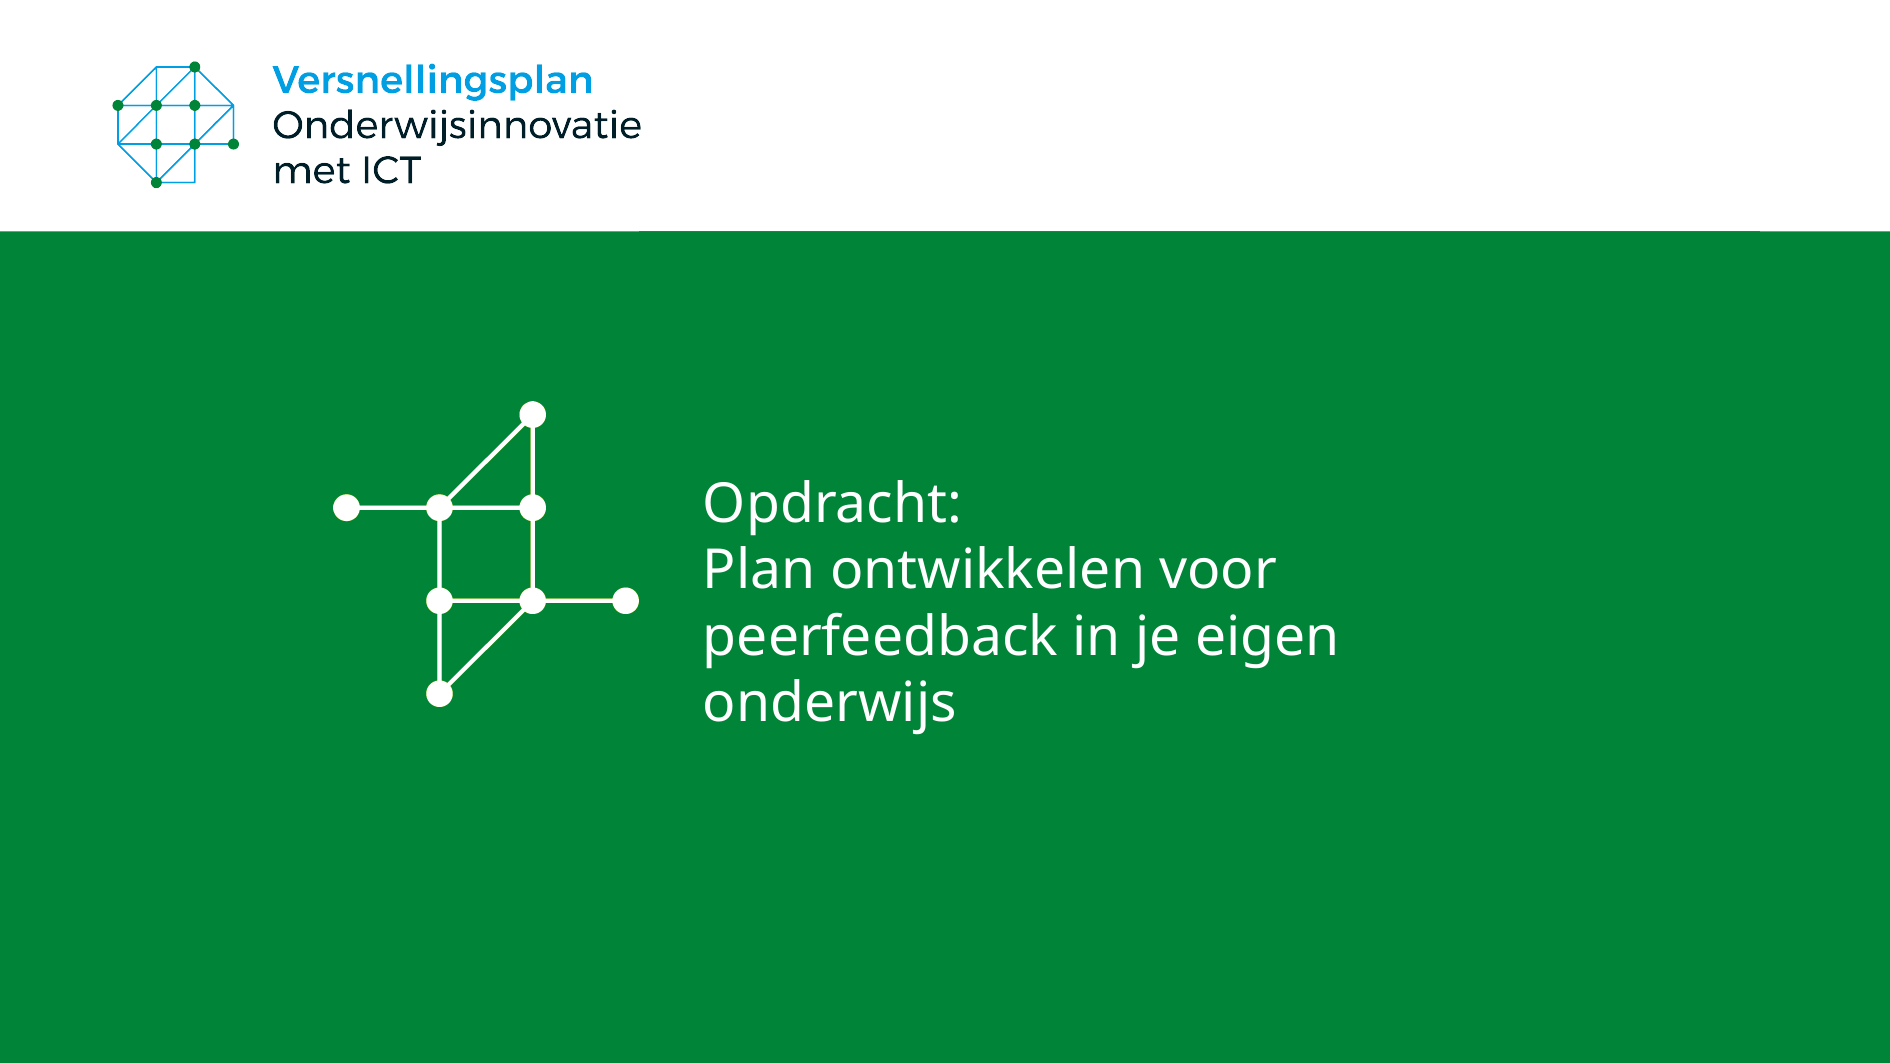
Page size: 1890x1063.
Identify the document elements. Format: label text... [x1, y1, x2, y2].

list Opdracht: Plan ontwikkelen voor peerfeedback in je eigen onderwijs [702, 261, 1509, 939]
picture [0, 0, 649, 231]
picture [333, 401, 639, 707]
